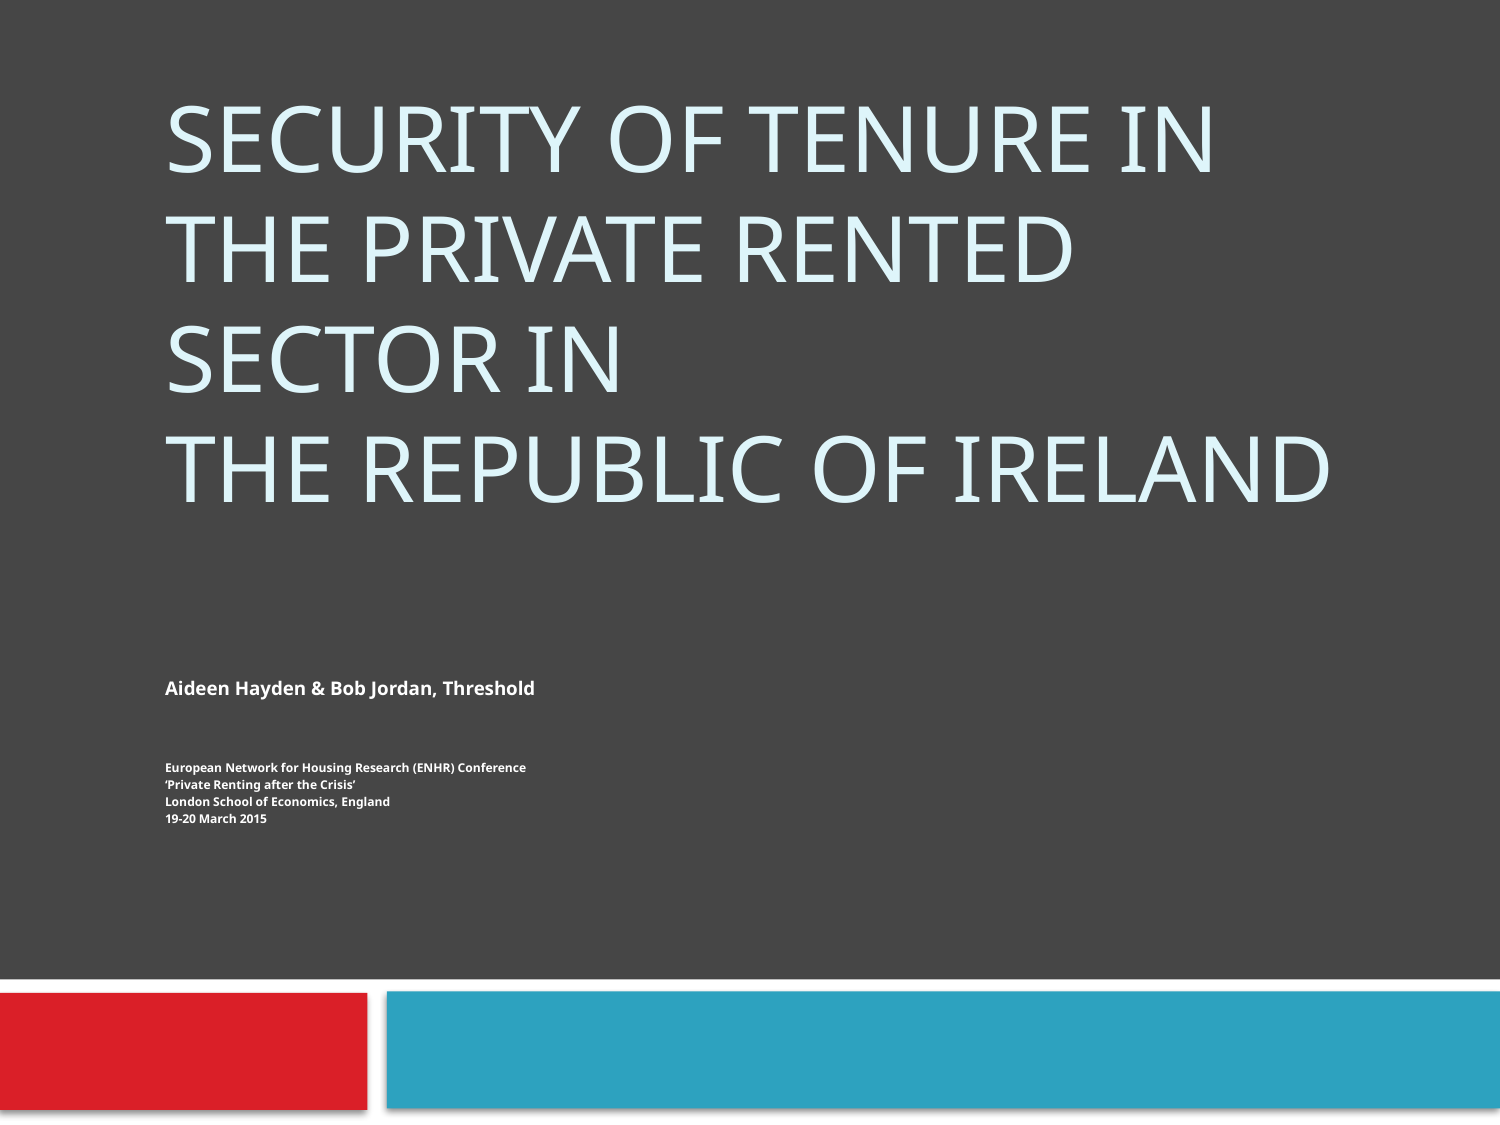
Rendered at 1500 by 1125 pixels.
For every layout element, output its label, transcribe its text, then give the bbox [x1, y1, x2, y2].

subtitle Aideen Hayden & Bob Jordan, Threshold European Network for Housing Research (ENHR) Conference ‘Private Renting after the Crisis’ London School of Economics, England 19-20 March 2015 [149, 624, 1500, 838]
title Security of tenure in the private rented sector in the Republic of Ireland [149, 287, 1401, 529]
